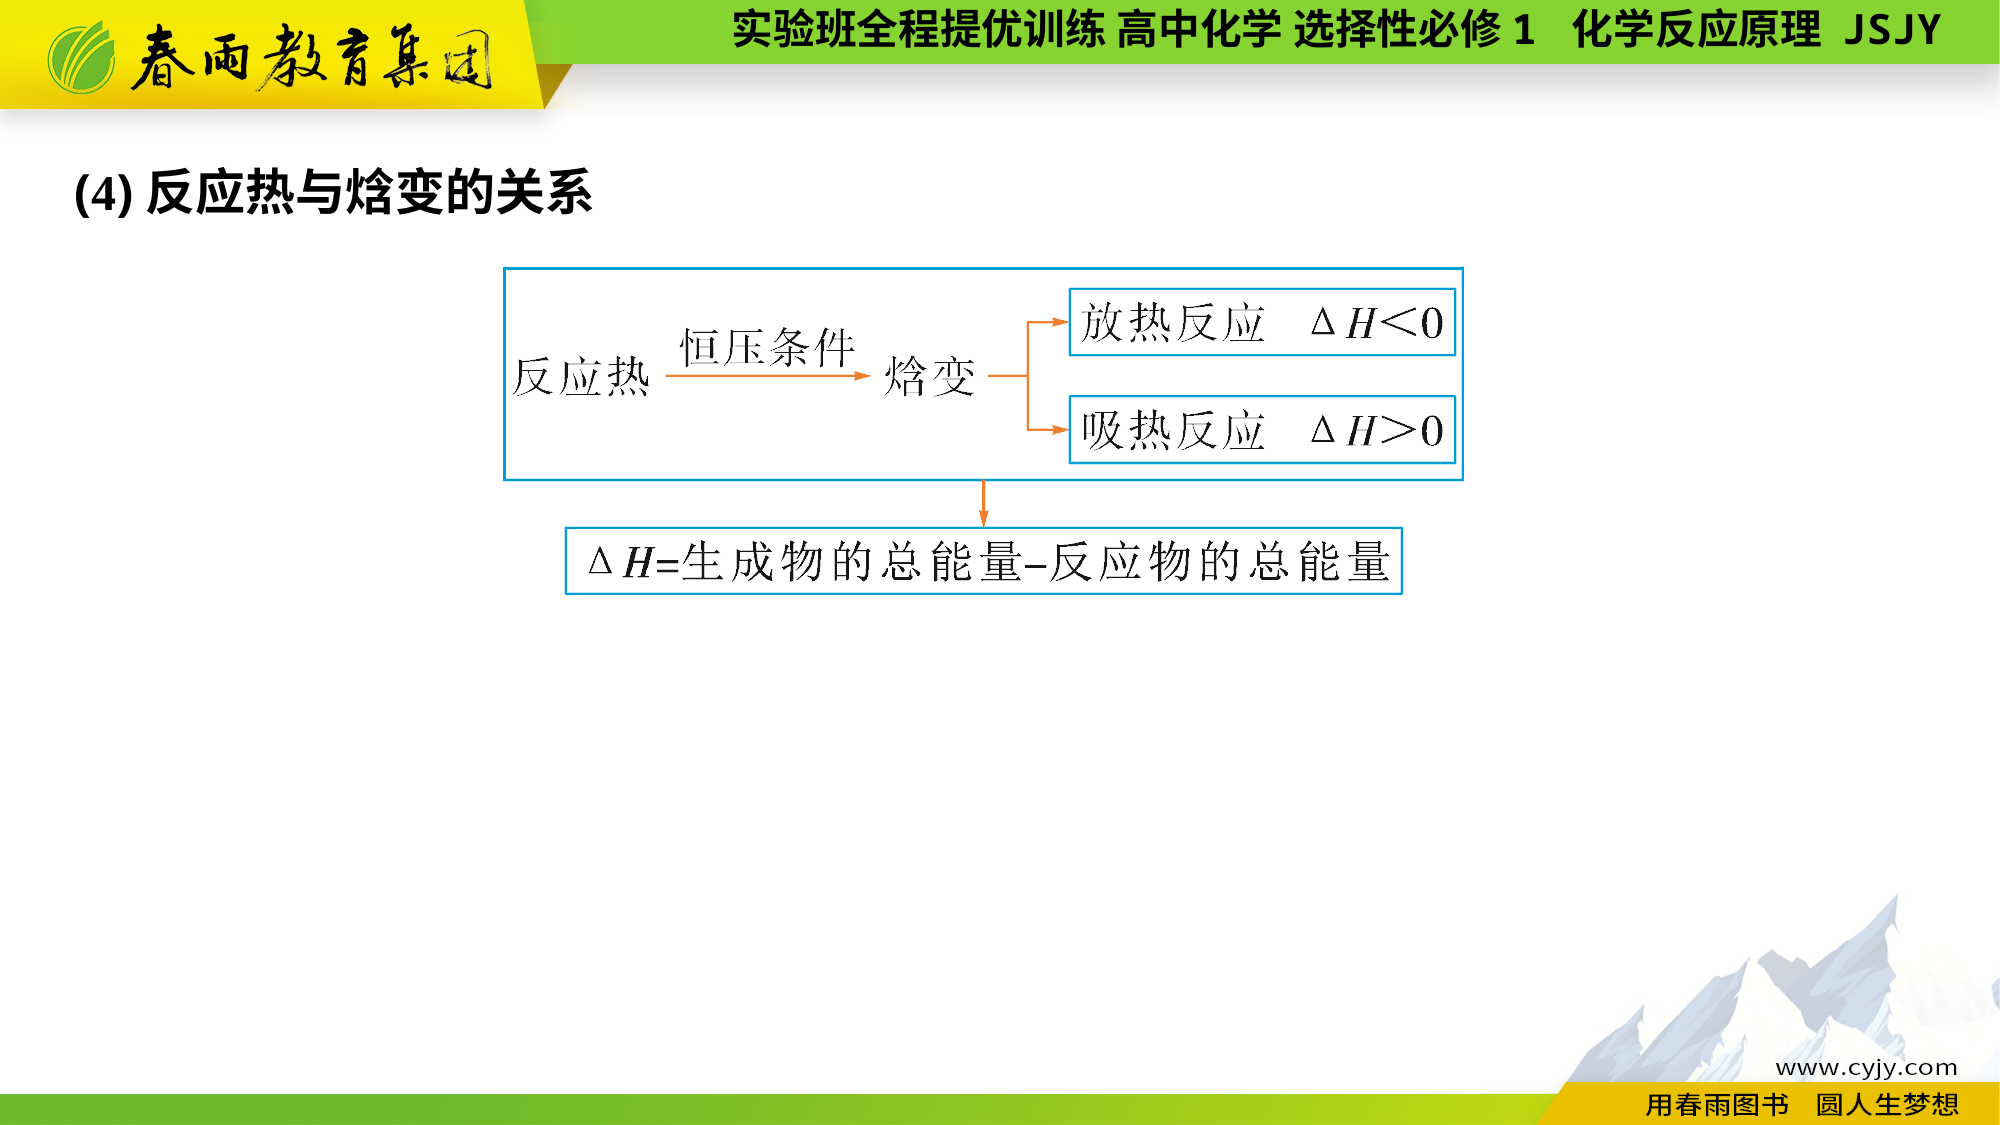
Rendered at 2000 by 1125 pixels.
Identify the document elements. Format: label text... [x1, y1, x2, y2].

list (4)反应热与焓变的关系 [59, 122, 1944, 217]
picture [0, 0, 2000, 1125]
